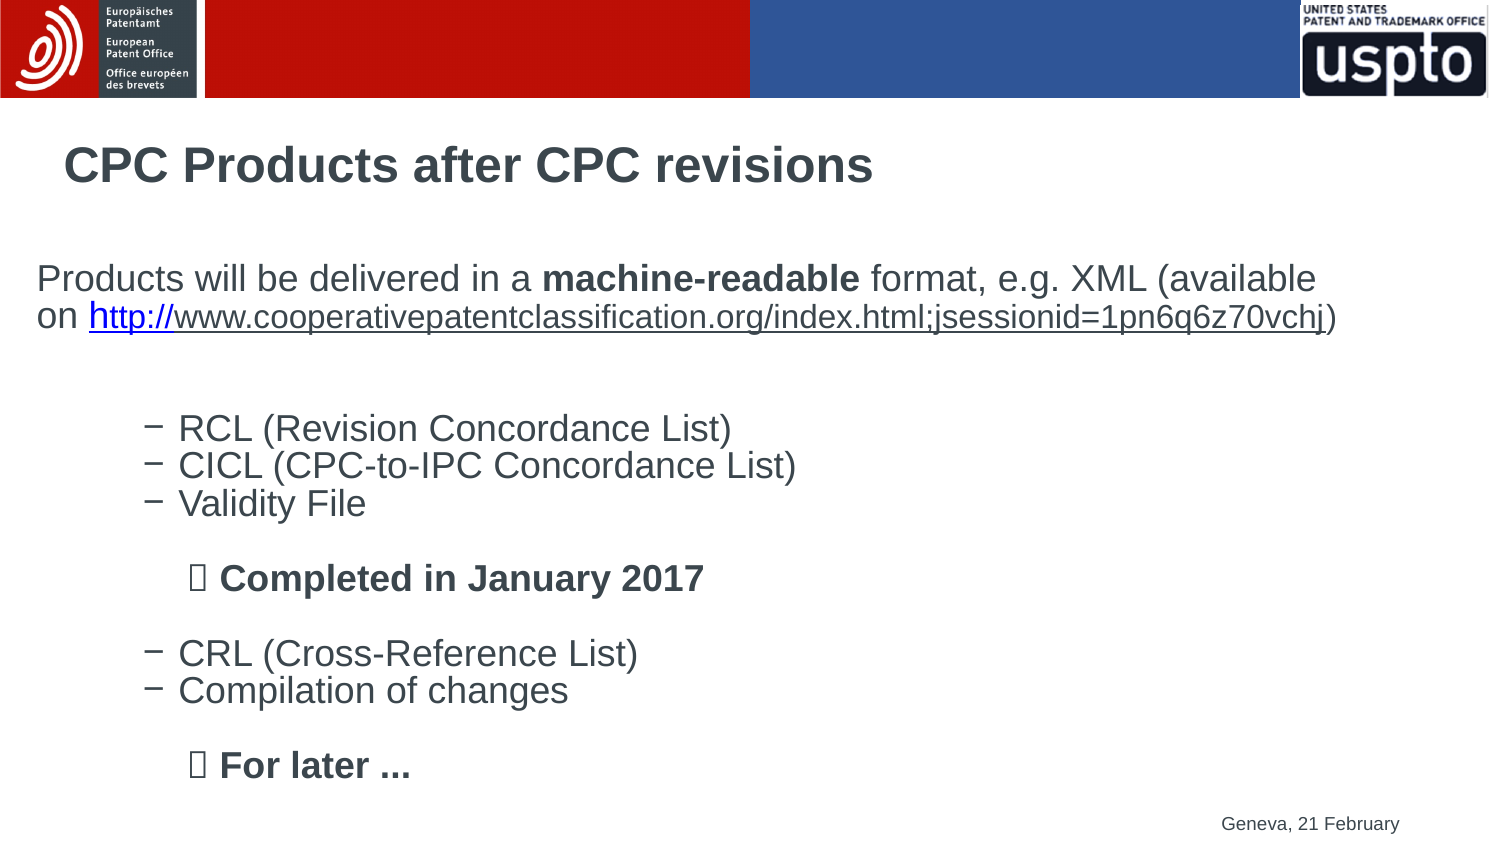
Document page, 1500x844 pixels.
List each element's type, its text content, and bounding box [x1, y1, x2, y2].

text_box CPC Products after CPC revisions [63, 134, 1351, 223]
text_box Products will be delivered in a machine-readable format, e.g. XML (available on http://www.cooperativepatentclassification.org/index.html;jsessionid=1pn6q6z70vchj) RCL (Revision Concordance List) CICL (CPC-to-IPC Concordance List) Validity File  Completed in January 2017 CRL (Cross-Reference List) Compilation of changes  For later ... [36, 261, 1351, 802]
picture [0, 0, 1489, 98]
list Geneva, 21 February 2017 [1180, 776, 1400, 837]
